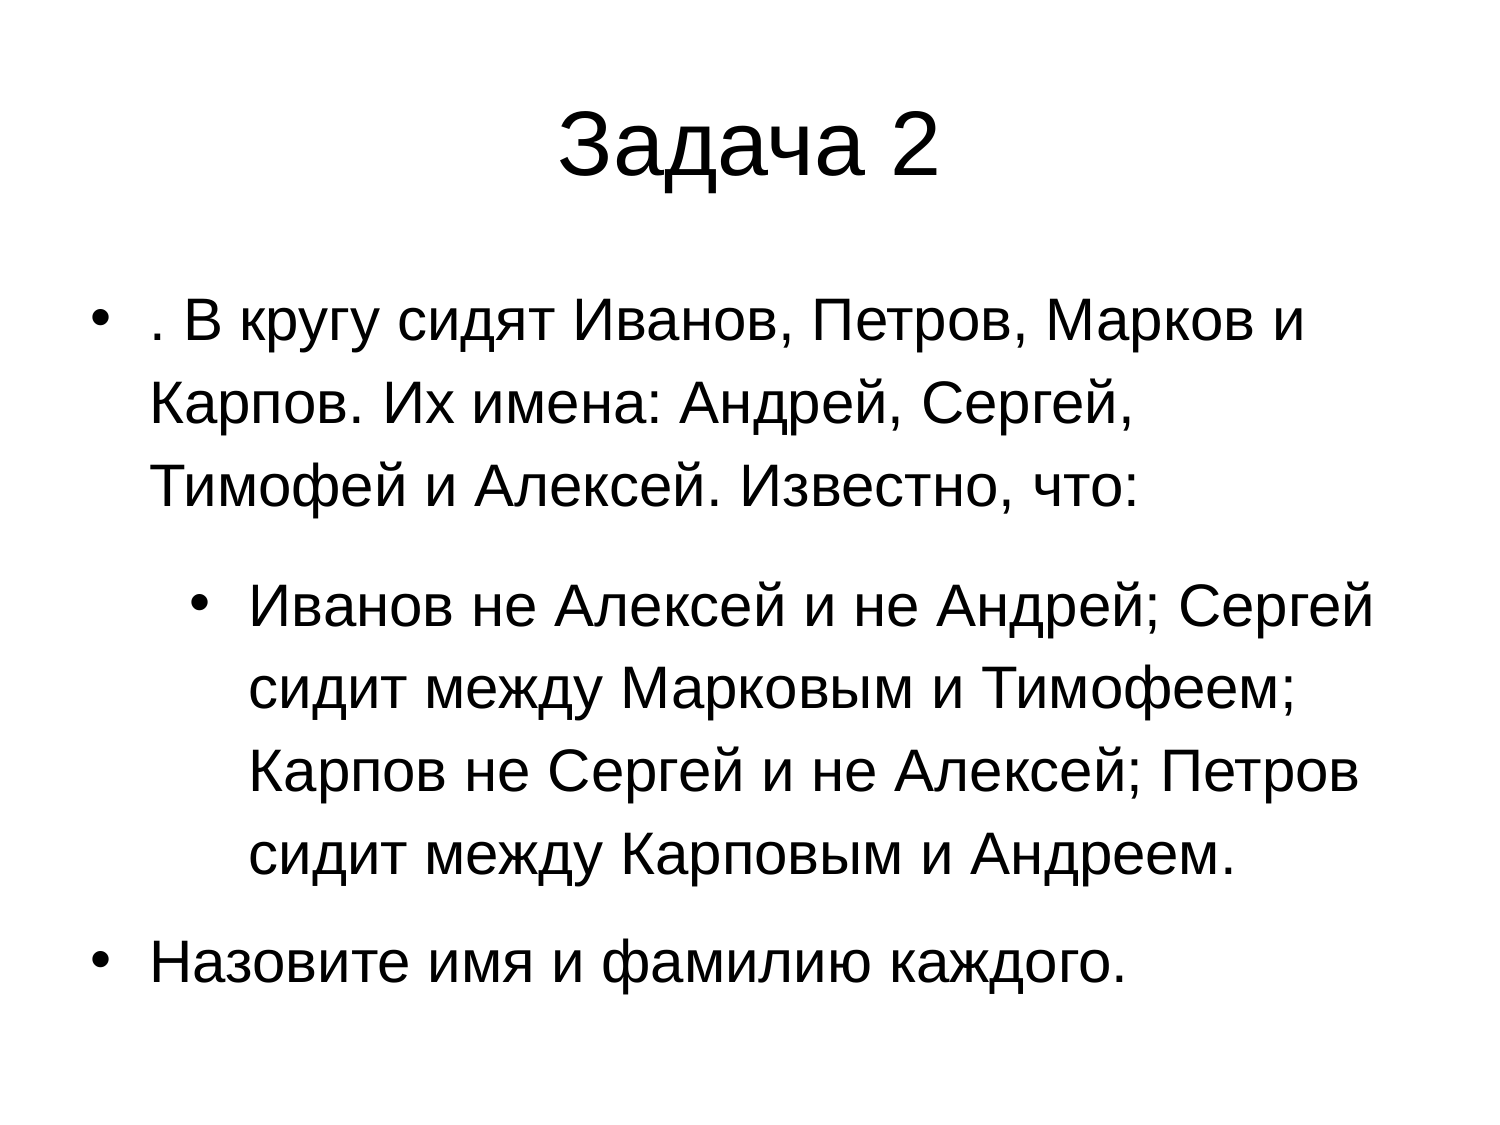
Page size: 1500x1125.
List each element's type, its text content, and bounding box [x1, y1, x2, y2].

title Задача 2 [75, 45, 1425, 233]
list . В кругу сидят Иванов, Петров, Марков и Карпов. Их имена: Андрей, Сергей, Тимофей и Алексей. Известно, что: Иванов не Алексей и не Андрей; Сергей сидит между Марковым и Тимофеем; Карпов не Сергей и не Алексей; Петров сидит между Карповым и Андреем. Назовите имя и фамилию каждого. [75, 262, 1425, 1005]
